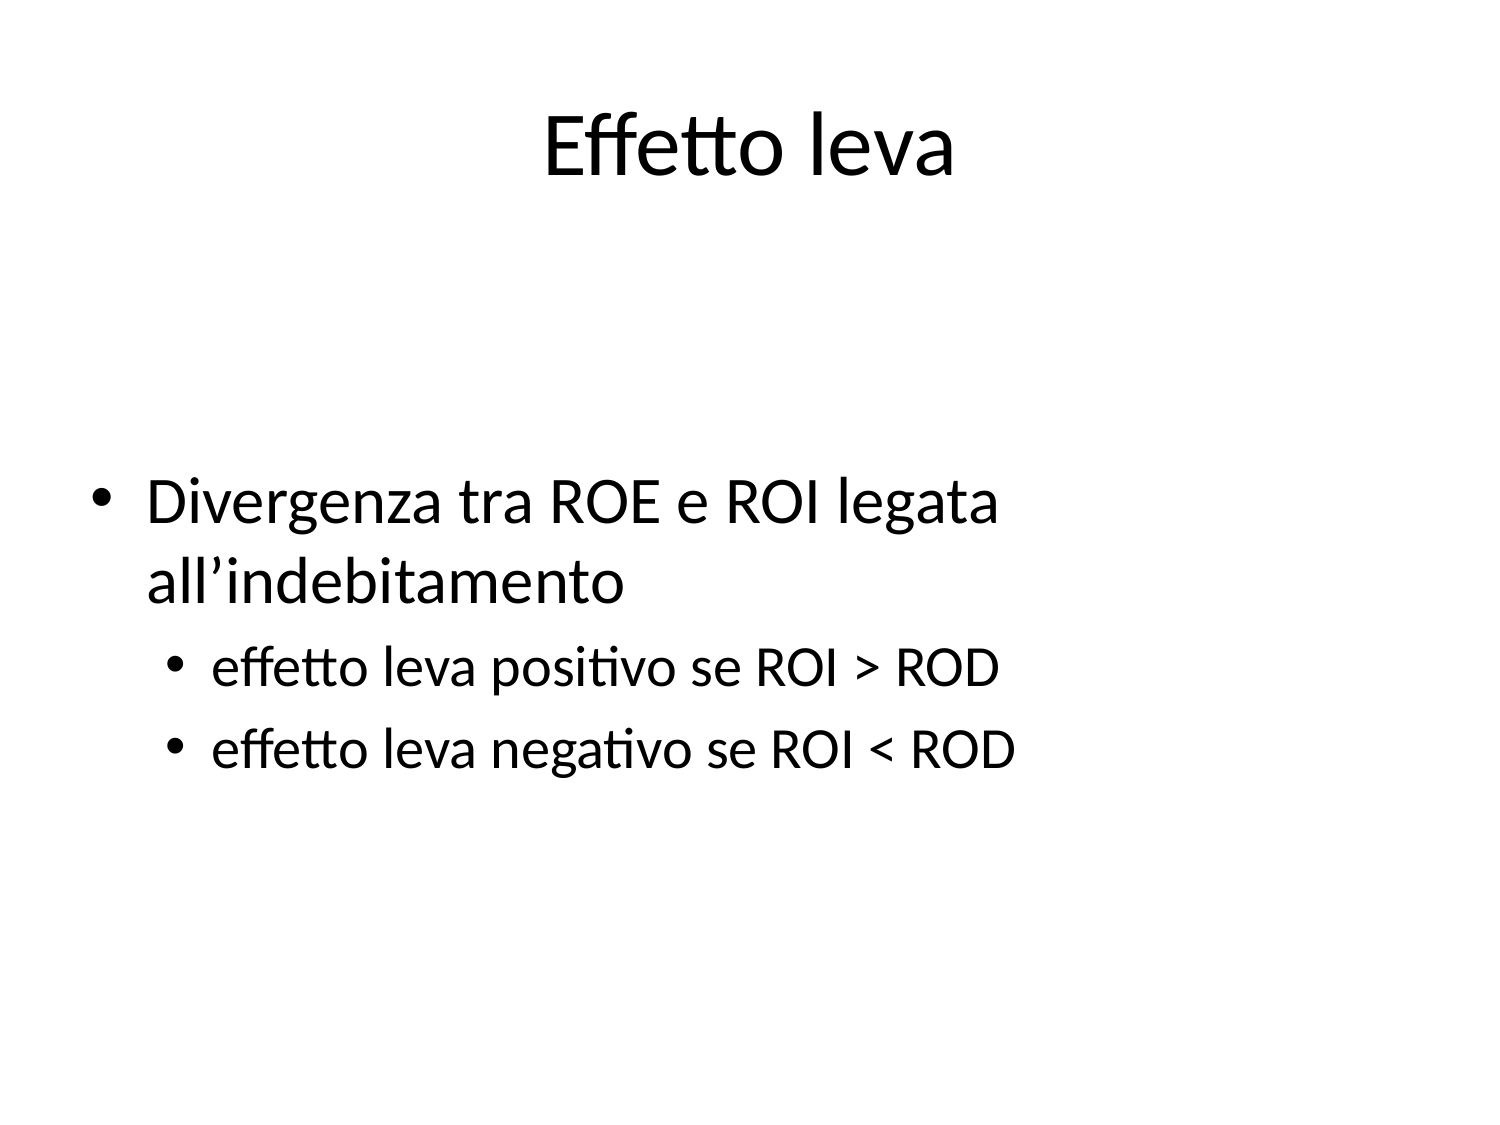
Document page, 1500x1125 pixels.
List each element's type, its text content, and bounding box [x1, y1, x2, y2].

title Effetto leva [75, 45, 1425, 233]
